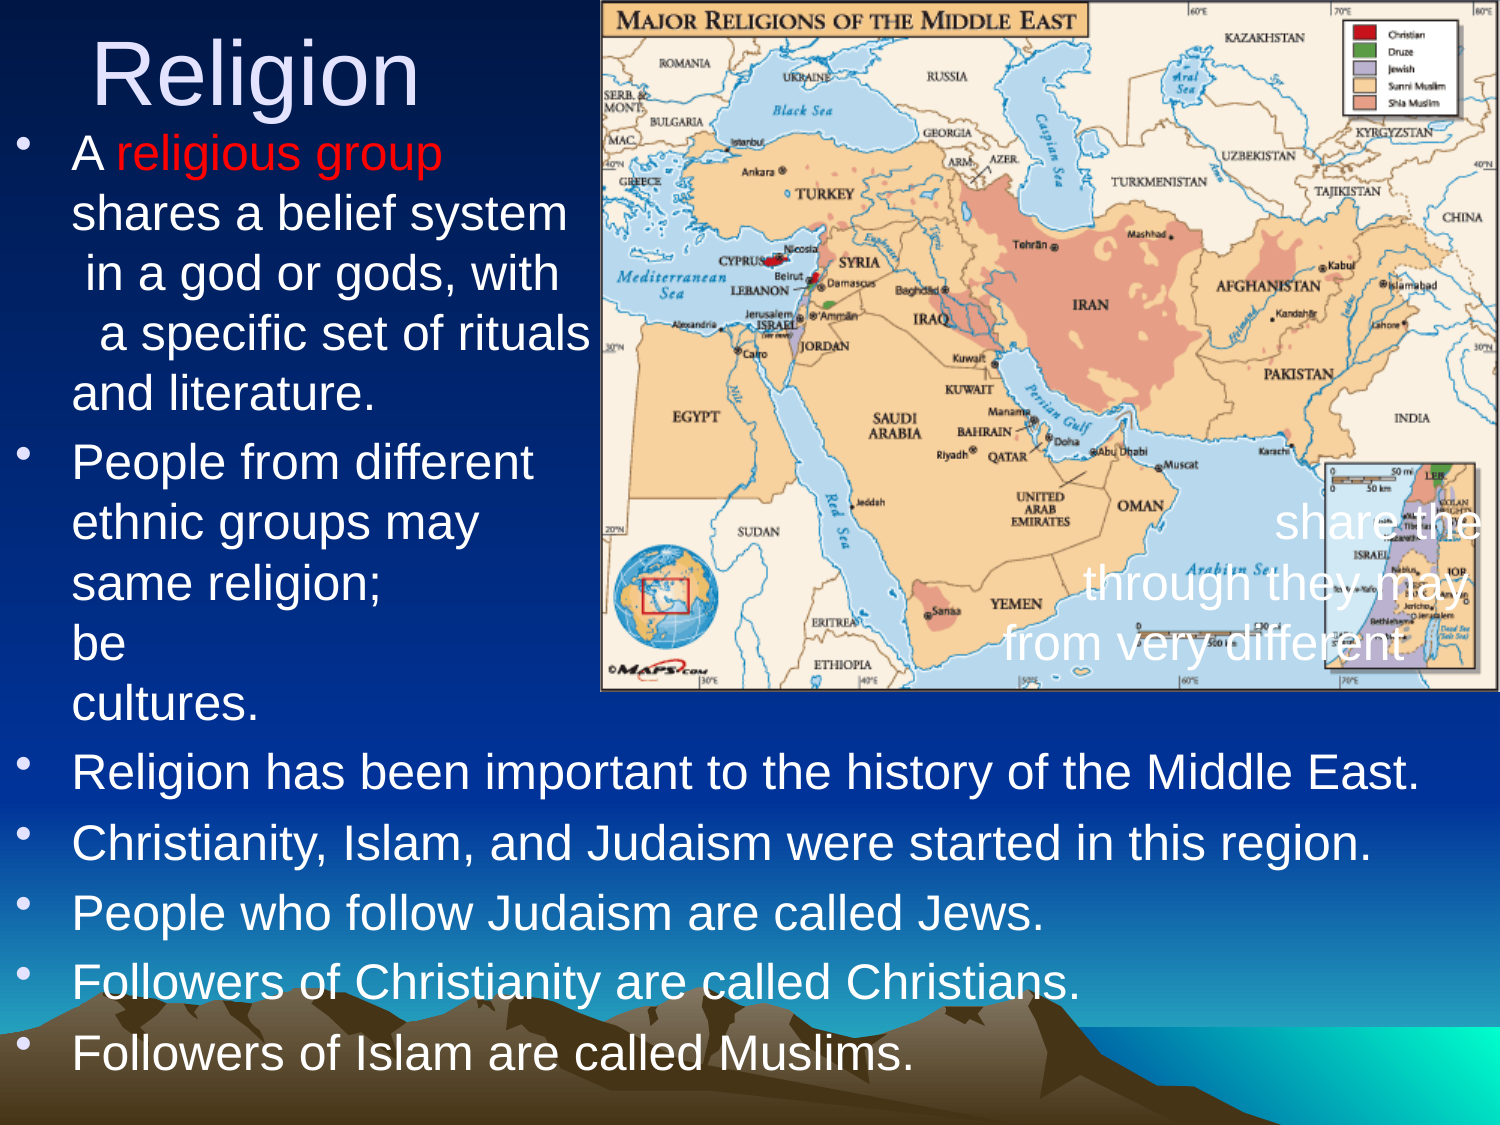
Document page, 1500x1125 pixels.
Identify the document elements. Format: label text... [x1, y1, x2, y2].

picture [599, 0, 1500, 692]
title Religion [74, 0, 595, 112]
list A religious group shares a belief system in a god or gods, with a specific set of rituals and literature. People from different ethnic groups may share the same religion; through they may be from very different cultures. Religion has been important to the history of the Middle East. Christianity, Islam, and Judaism were started in this region. People who follow Judaism are called Jews. Followers of Christianity are called Christians. Followers of Islam are called Muslims. [0, 112, 1500, 851]
